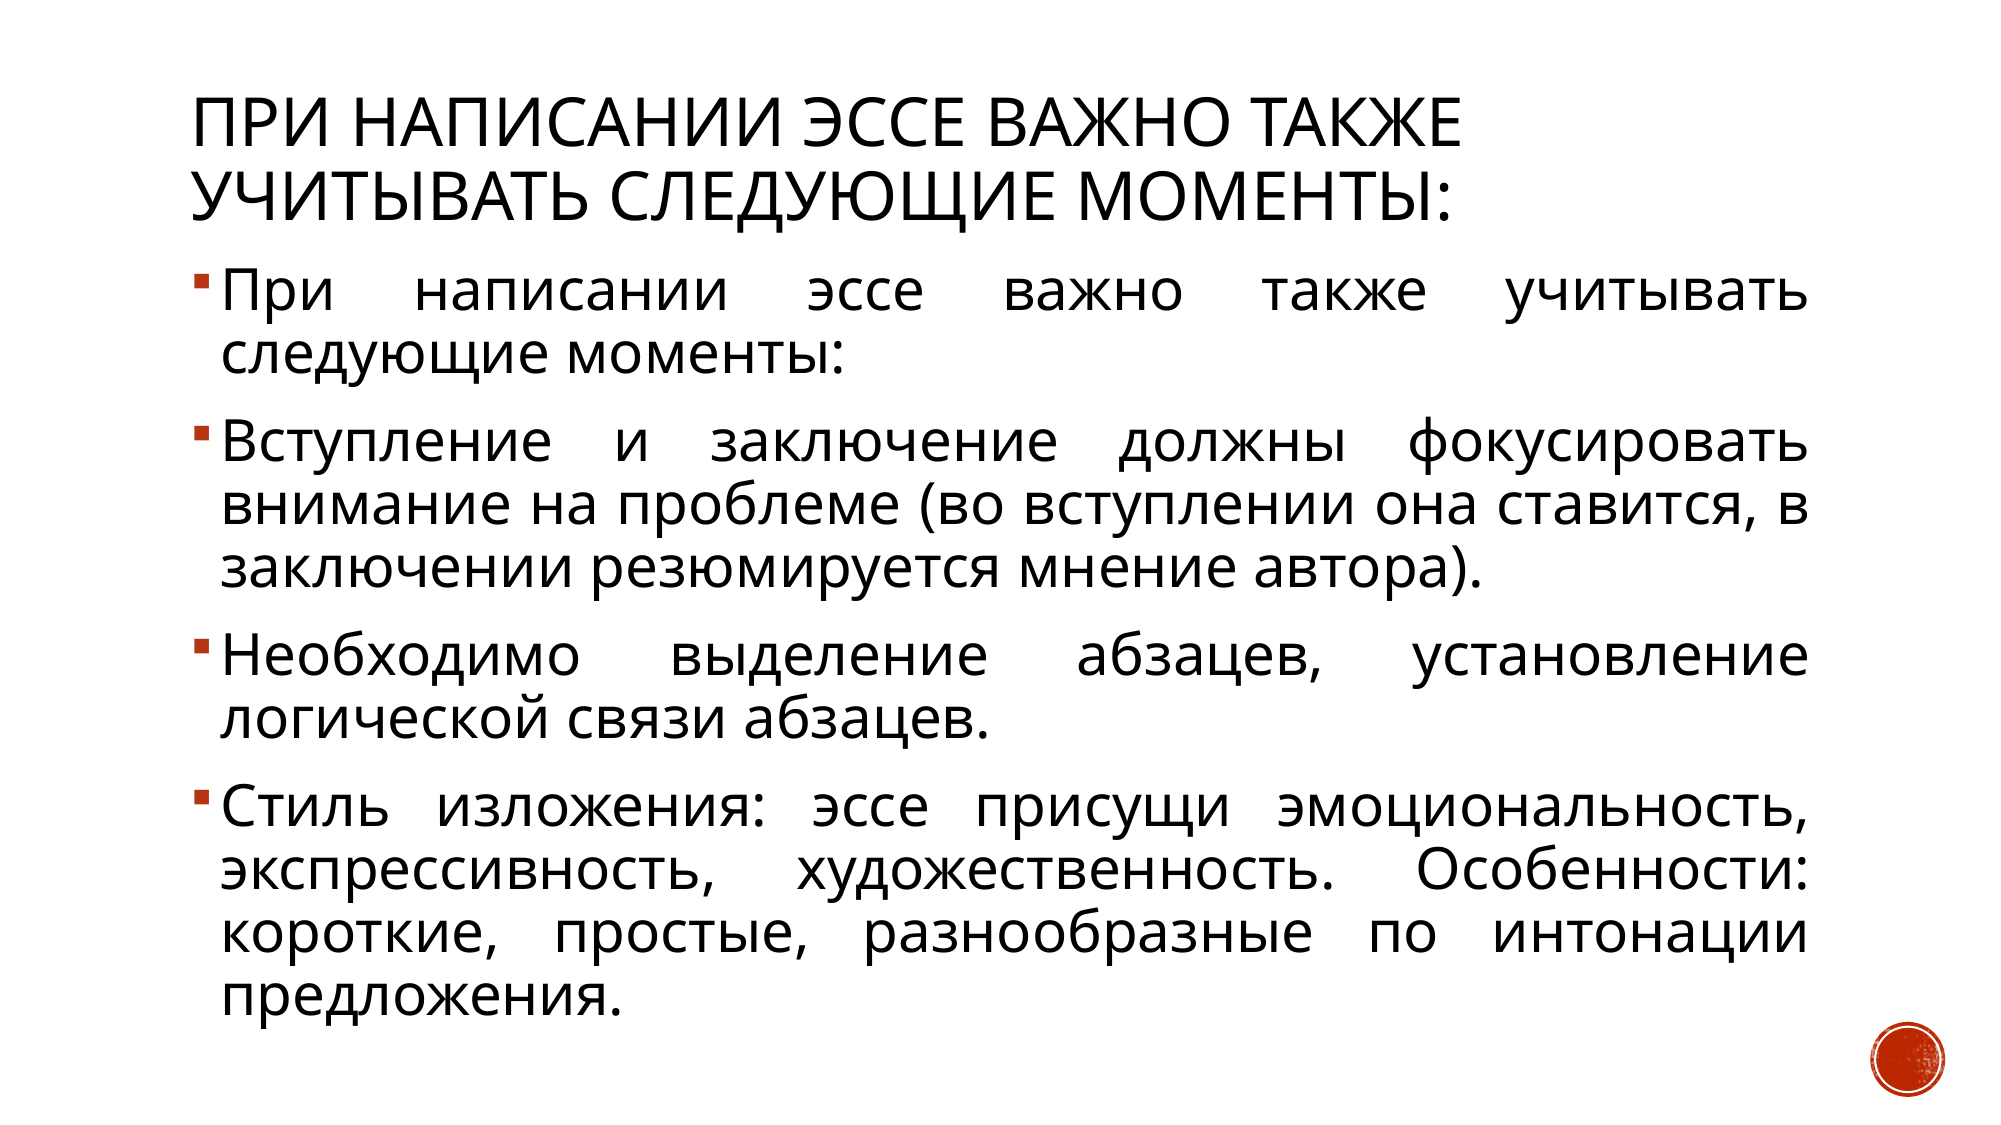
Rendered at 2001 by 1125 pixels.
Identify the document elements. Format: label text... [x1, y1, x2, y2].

list При написании эссе важно также учитывать следующие моменты: Вступление и заключение должны фокусировать внимание на проблеме (во вступлении она ставится, в заключении резюмируется мнение автора). Необходимо выделение абзацев, установление логической связи абзацев. Стиль изложения: эссе присущи эмоциональность, экспрессивность, художественность. Особенности: короткие, простые, разнообразные по интонации предложения. [175, 252, 1826, 1013]
title При написании эссе важно также учитывать следующие моменты: [175, 79, 1826, 252]
